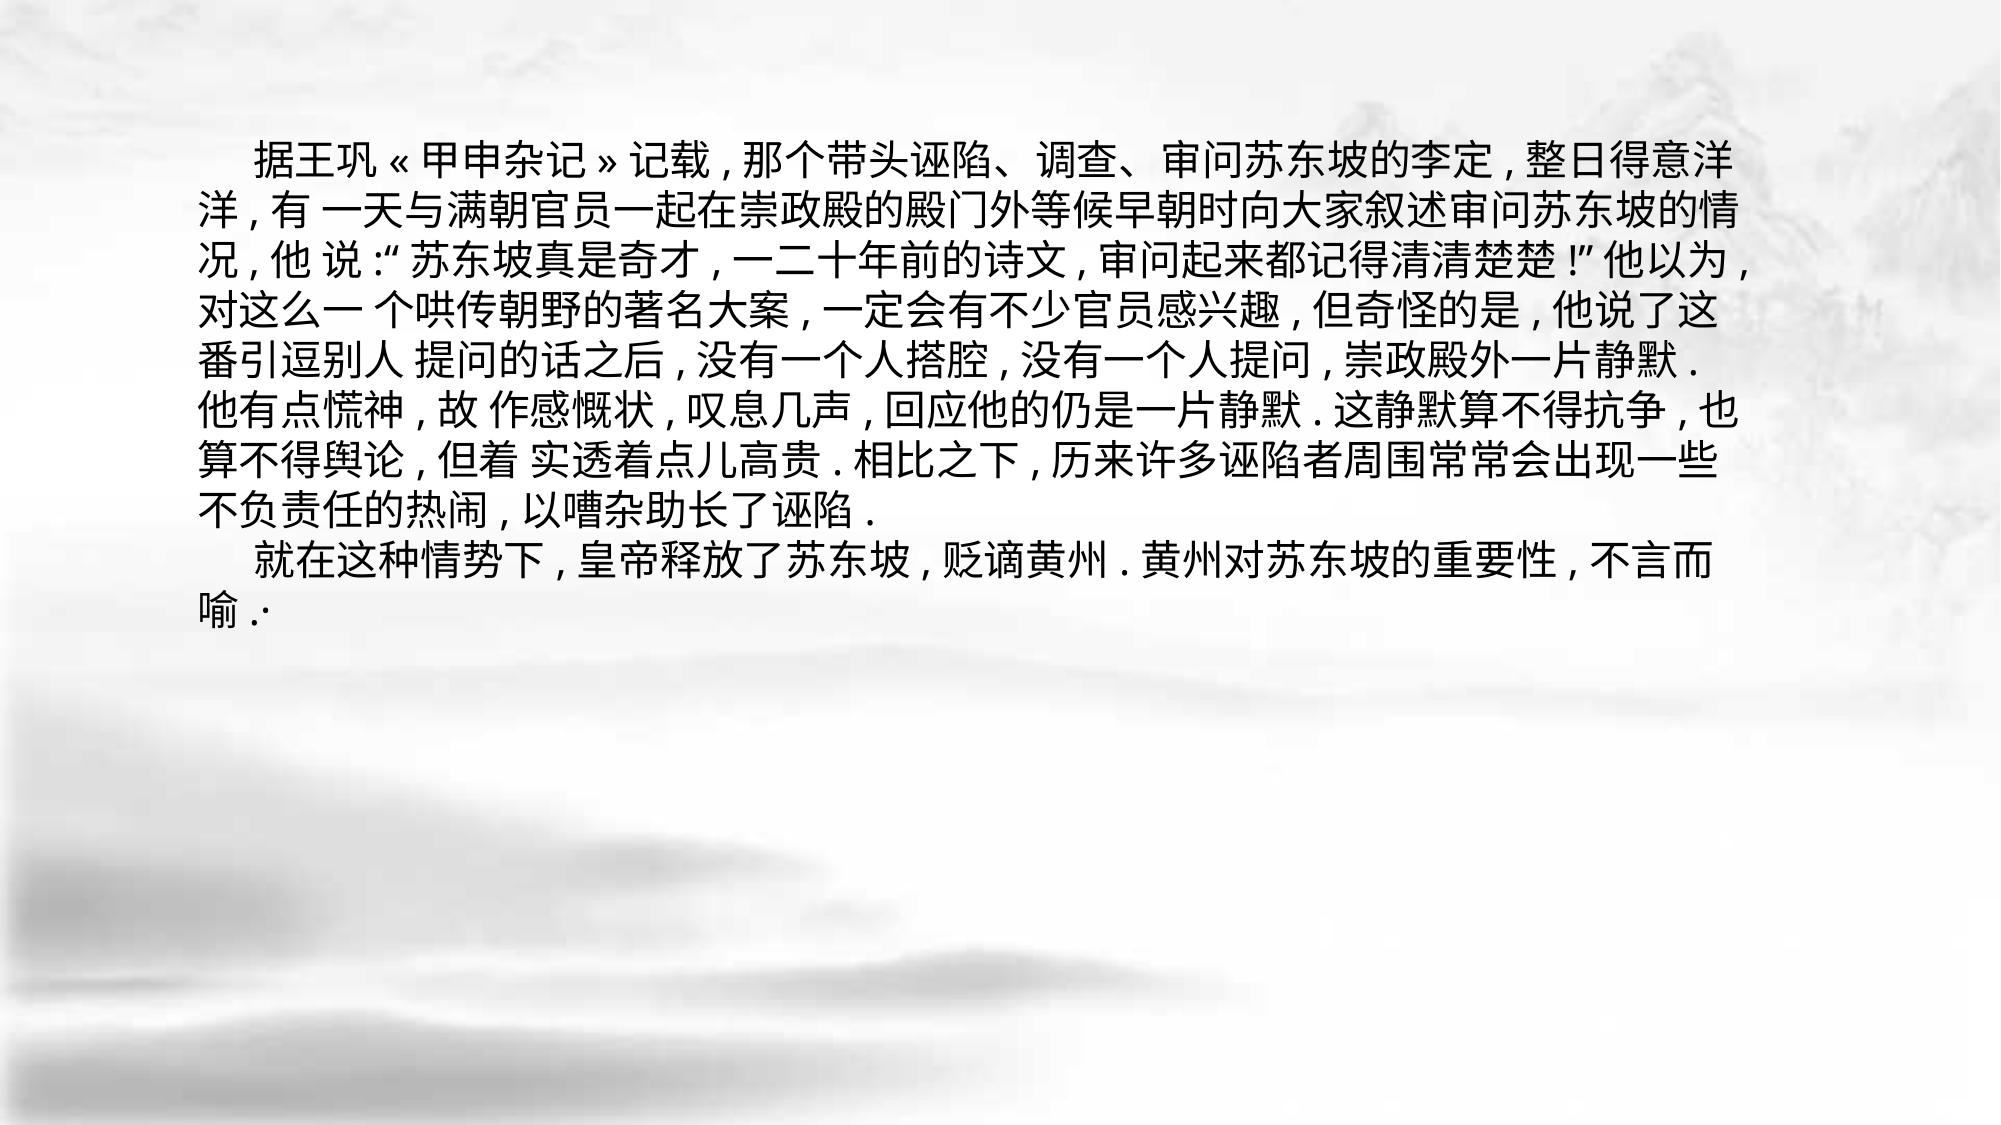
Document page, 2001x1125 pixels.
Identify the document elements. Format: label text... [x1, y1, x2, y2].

text_box 据王巩«甲申杂记»记载,那个带头诬陷、调查、审问苏东坡的李定,整日得意洋洋,有 一天与满朝官员一起在崇政殿的殿门外等候早朝时向大家叙述审问苏东坡的情况,他 说:“苏东坡真是奇才,一二十年前的诗文,审问起来都记得清清楚楚!”他以为,对这么一 个哄传朝野的著名大案,一定会有不少官员感兴趣,但奇怪的是,他说了这番引逗别人 提问的话之后,没有一个人搭腔,没有一个人提问,崇政殿外一片静默.他有点慌神,故 作感慨状,叹息几声,回应他的仍是一片静默.这静默算不得抗争,也算不得舆论,但着 实透着点儿高贵.相比之下,历来许多诬陷者周围常常会出现一些不负责任的热闹,以嘈杂助长了诬陷. 就在这种情势下,皇帝释放了苏东坡,贬谪黄州.黄州对苏东坡的重要性,不言而喻.· [182, 126, 1761, 642]
picture [0, 0, 2001, 1125]
